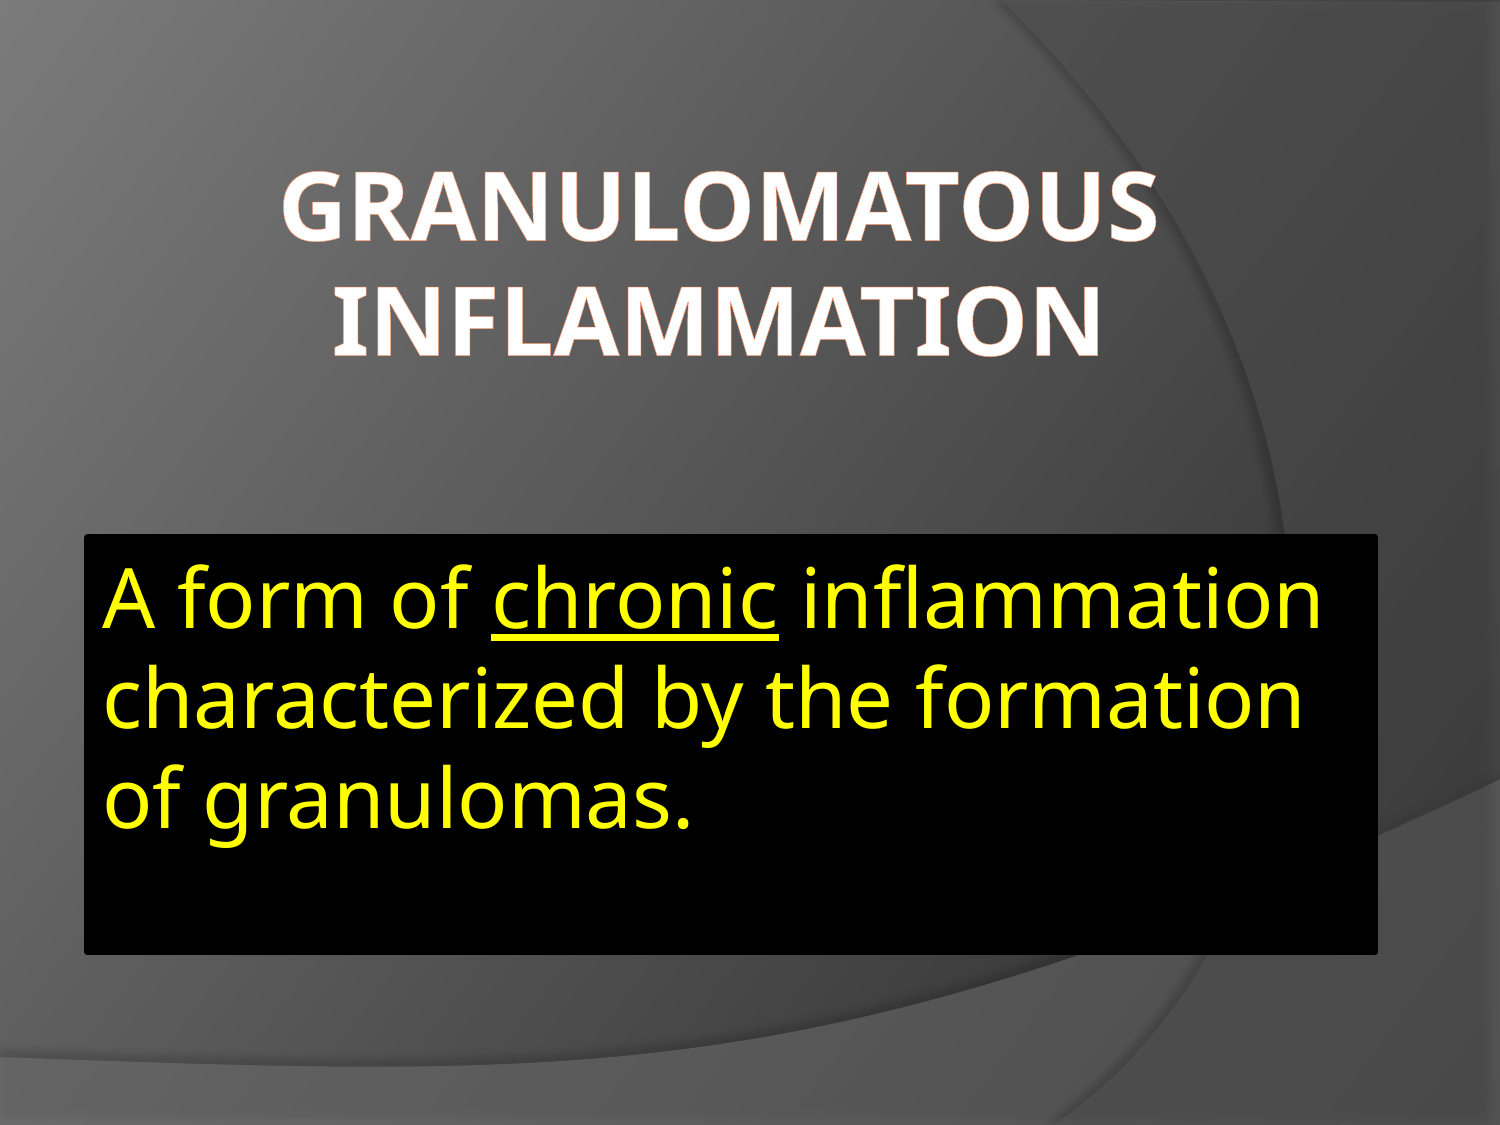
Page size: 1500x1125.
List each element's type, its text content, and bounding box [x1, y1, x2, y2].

text_box A form of chronic inflammation characterized by the formation of granulomas. [84, 534, 1378, 955]
title Granulomatous inflammation [0, 137, 1438, 479]
